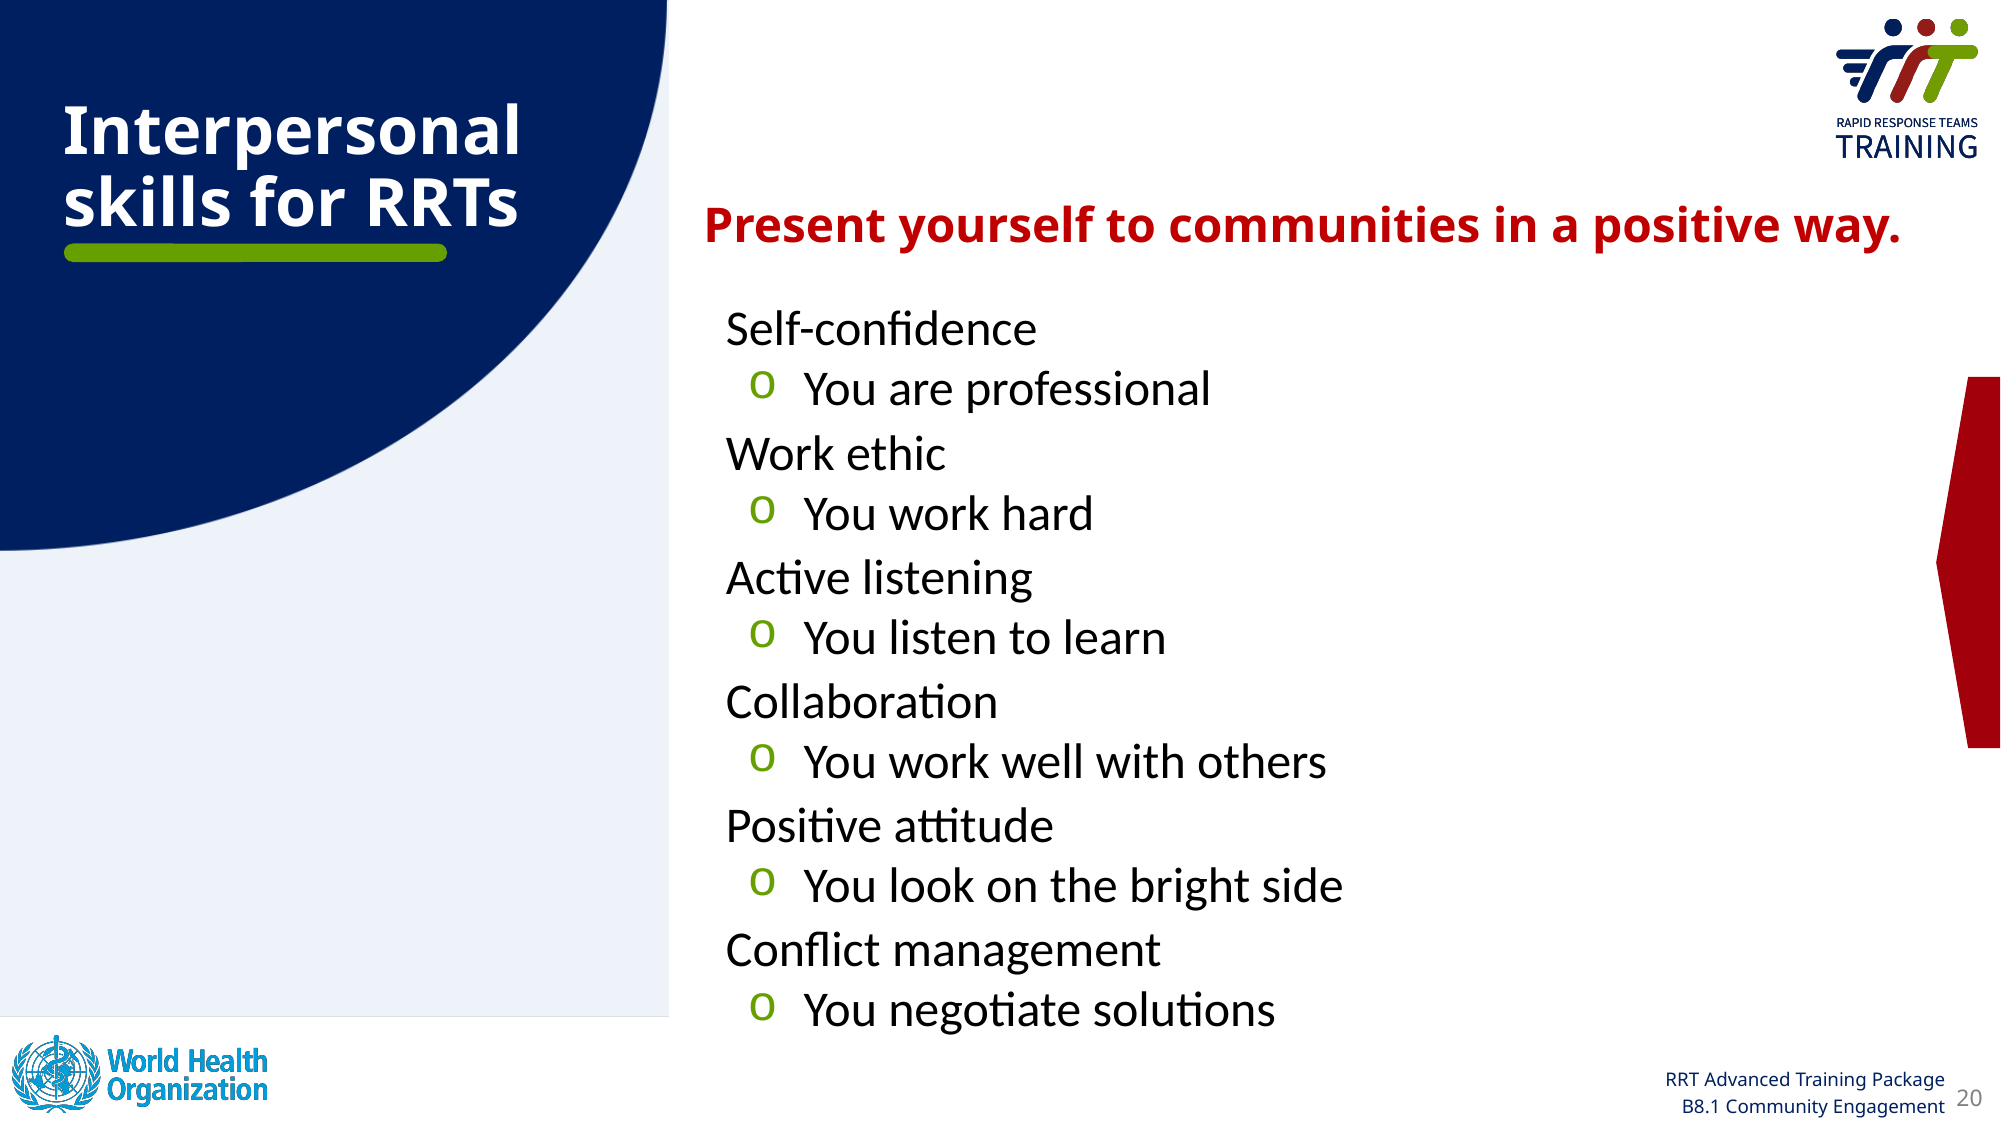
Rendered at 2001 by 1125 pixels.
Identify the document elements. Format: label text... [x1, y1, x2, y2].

picture [0, 0, 669, 1018]
picture [22, 1062, 26, 1077]
picture [34, 1054, 43, 1078]
picture [12, 1035, 54, 1068]
picture [36, 1088, 78, 1105]
picture [59, 1035, 267, 1113]
picture [71, 1053, 90, 1091]
picture [40, 1062, 47, 1070]
text_box [63, 243, 448, 263]
text_box Self-confidence You are professional Work ethic You work hard Active listening You listen to learn Collaboration You work well with others Positive attitude You look on the bright side Conflict management You negotiate solutions [718, 288, 1909, 1080]
picture [1835, 19, 1978, 167]
text_box Interpersonal skills for RRTs [63, 103, 600, 242]
picture [30, 1083, 37, 1091]
picture [24, 1054, 36, 1087]
list Present yourself to communities in a positive way. [695, 92, 1932, 302]
picture [50, 1108, 62, 1113]
picture [12, 1083, 48, 1113]
picture [46, 1056, 54, 1062]
